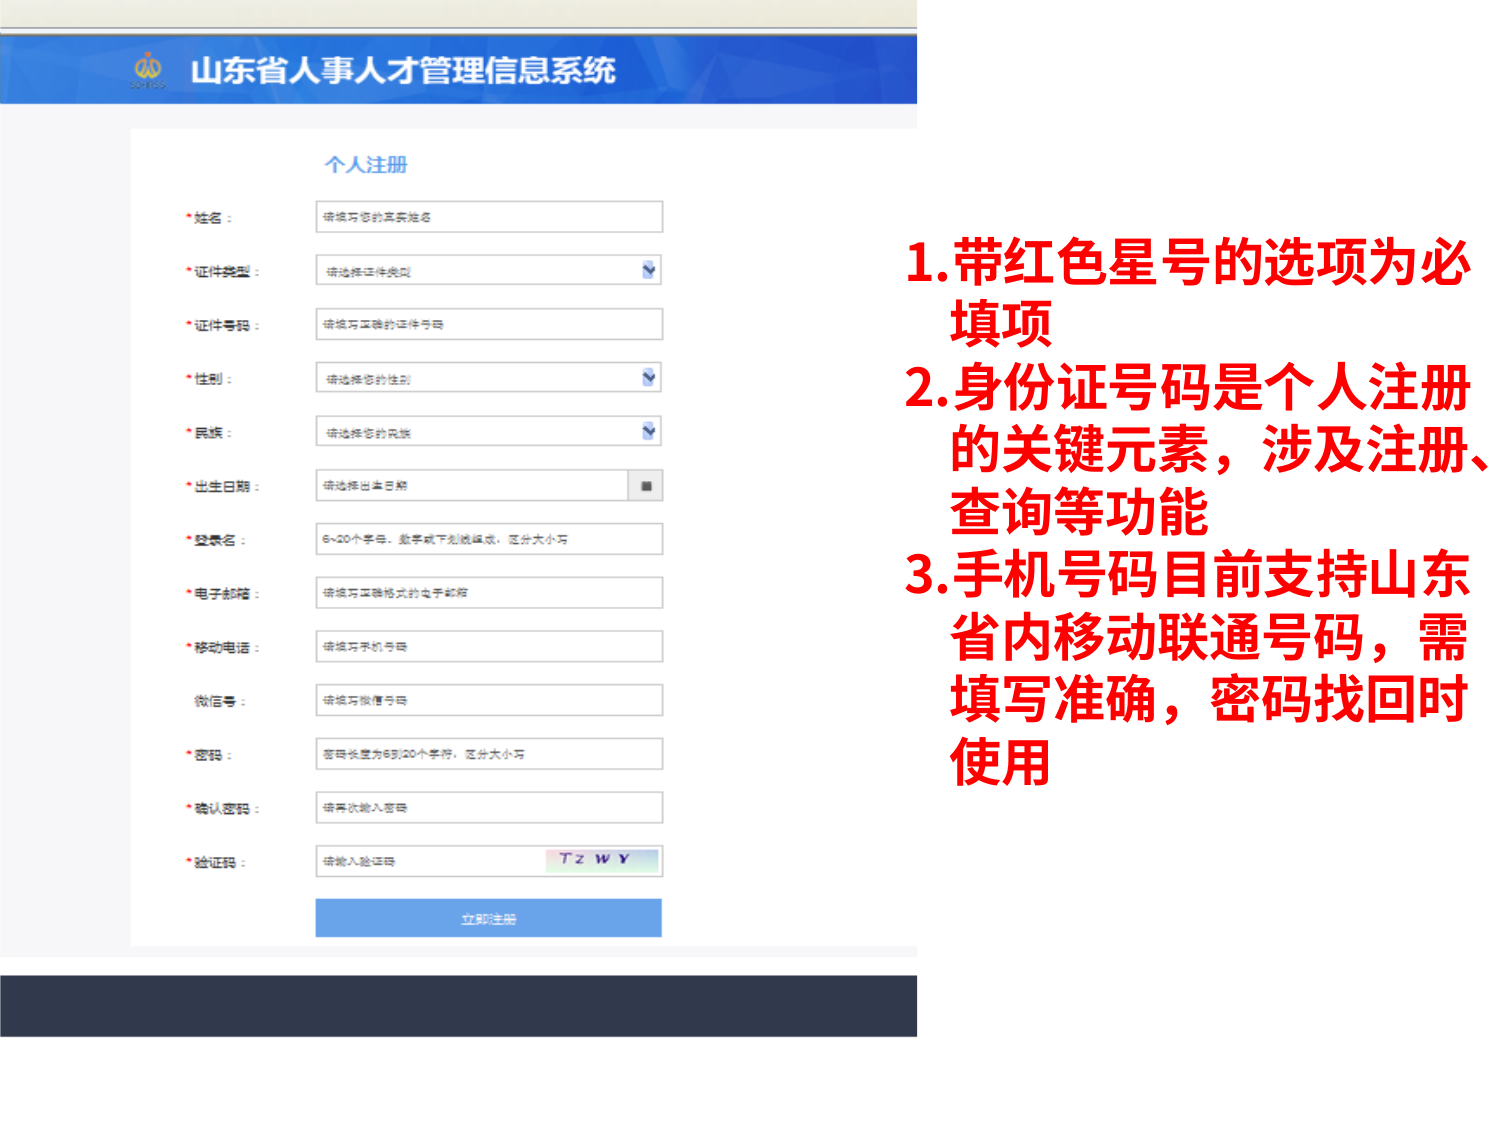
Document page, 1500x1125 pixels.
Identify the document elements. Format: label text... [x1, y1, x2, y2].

picture [0, 0, 918, 1125]
text_box 带红色星号的选项为必填项 身份证号码是个人注册的关键元素，涉及注册、查询等功能 手机号码目前支持山东省内移动联通号码，需填写准确，密码找回时使用 [922, 223, 1494, 798]
